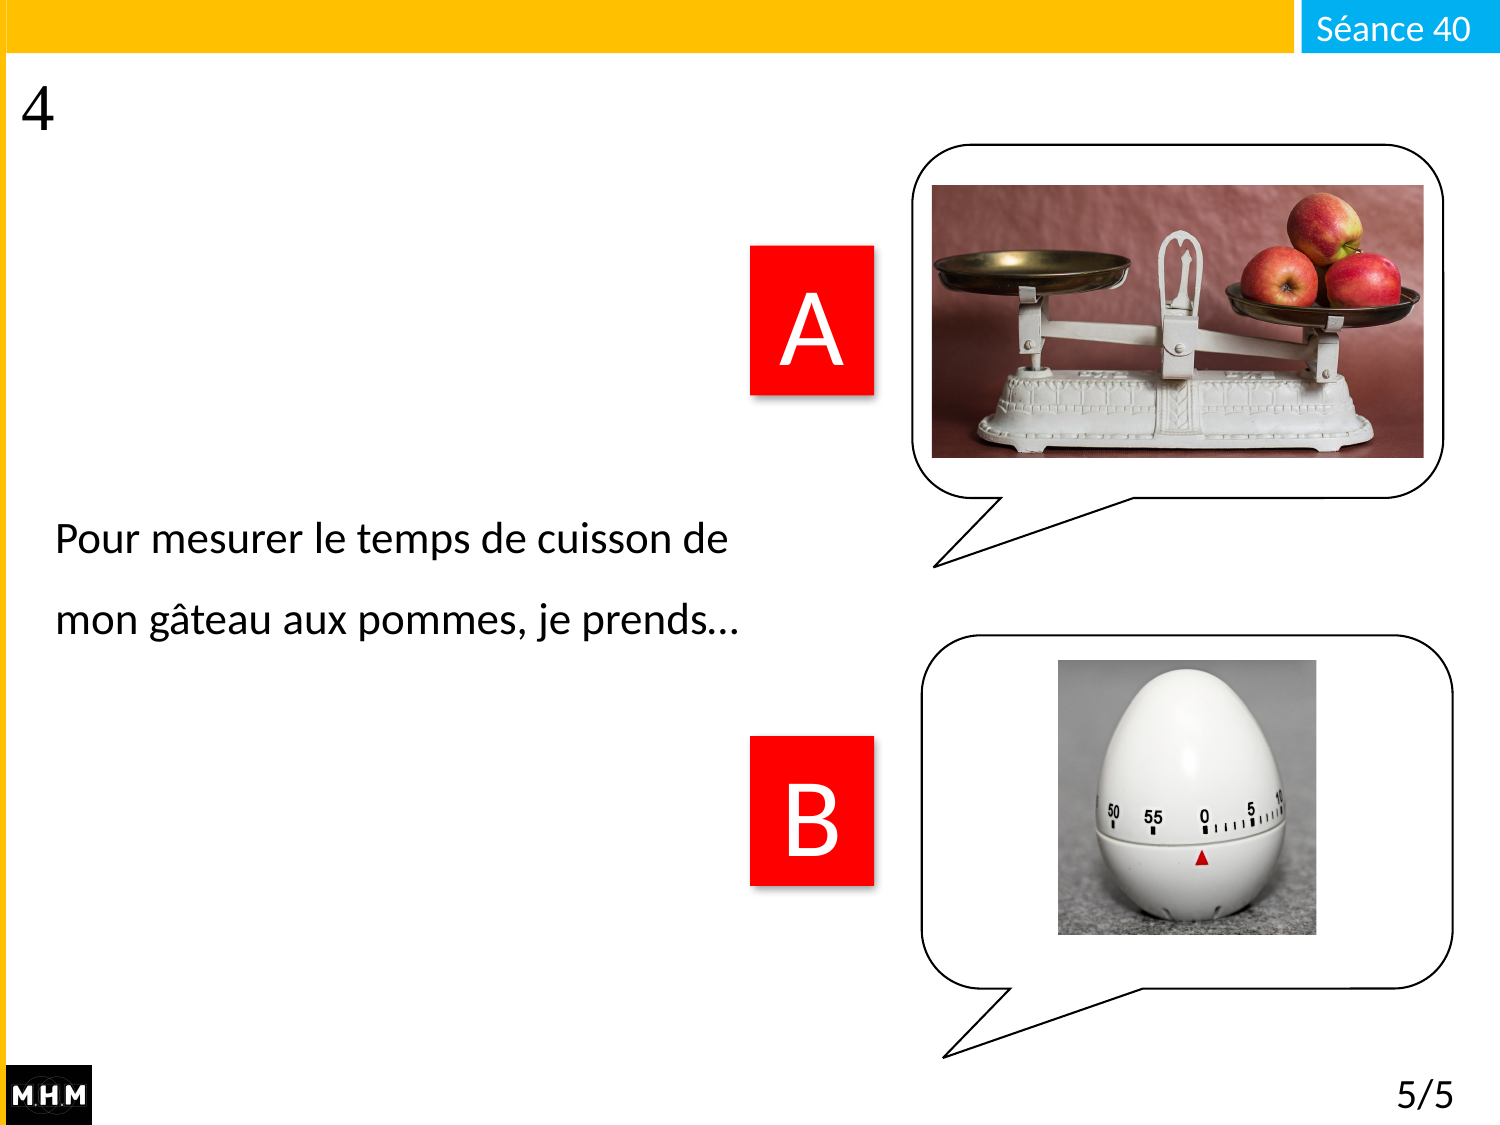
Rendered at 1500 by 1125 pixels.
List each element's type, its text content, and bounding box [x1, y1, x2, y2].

text_box B [750, 736, 875, 886]
text_box [911, 143, 1445, 569]
picture [1057, 655, 1317, 935]
picture [931, 185, 1424, 458]
title Pour mesurer le temps de cuisson de mon gâteau aux pommes, je prends… [40, 472, 757, 653]
picture [6, 1065, 92, 1125]
text_box [920, 634, 1454, 1059]
list 5/5 [1351, 1064, 1500, 1125]
text_box A [750, 245, 875, 396]
